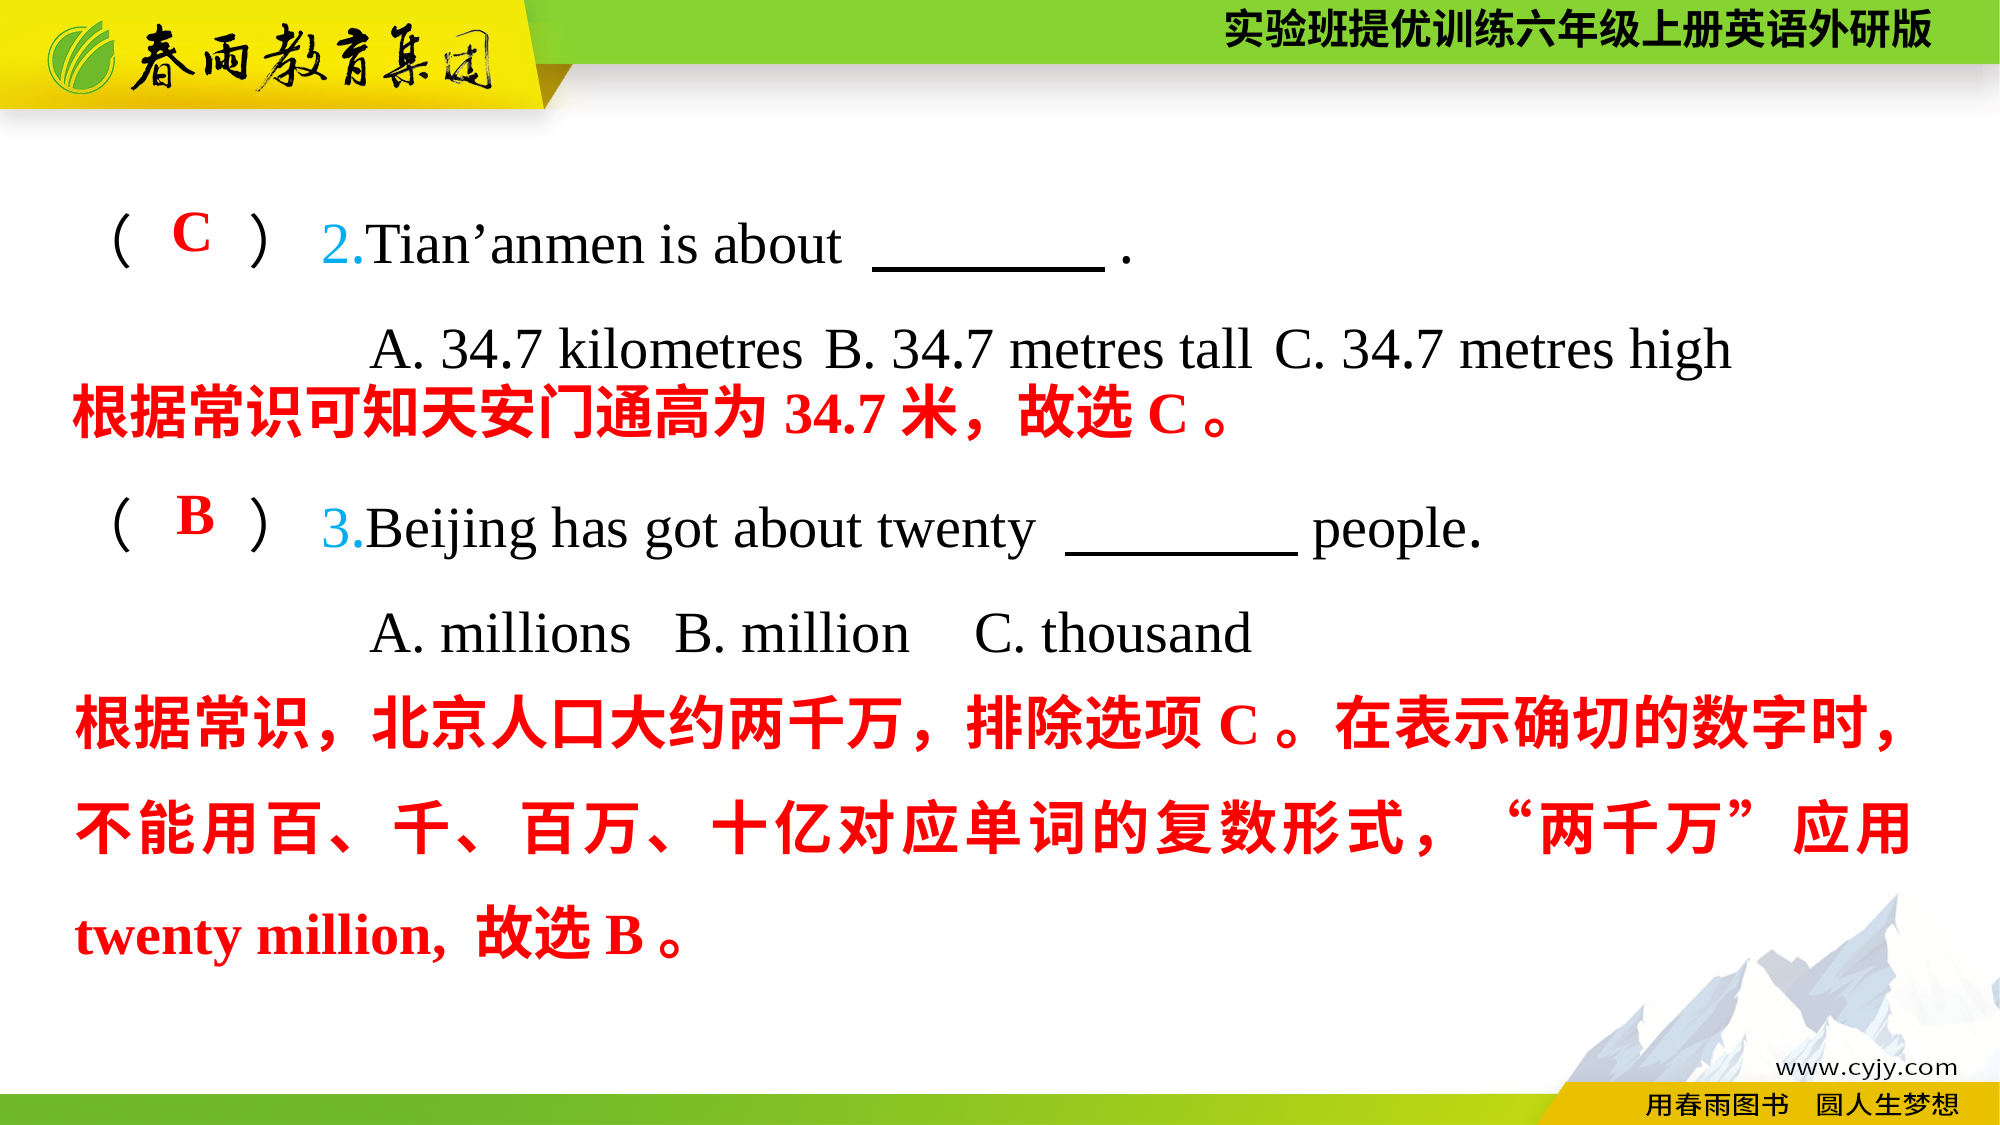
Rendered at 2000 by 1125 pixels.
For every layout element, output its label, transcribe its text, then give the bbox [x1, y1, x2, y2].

text_box （ ）3.Beijing has got about twenty people. A. millions B. million C. thousand [59, 446, 1944, 644]
list （ ）2.Tian’anmen is about . A. 34.7 kilometres B. 34.7 metres tall C. 34.7 metres high [59, 162, 1944, 390]
text_box C [156, 185, 232, 271]
text_box B [161, 468, 231, 554]
text_box 根据常识，北京人口大约两千万，排除选项C。在表示确切的数字时，不能用百、千、百万、十亿对应单词的复数形式，“两千万”应用twenty million, 故选B。 [59, 644, 1944, 975]
picture [0, 0, 2000, 1125]
text_box 根据常识可知天安门通高为34.7米，故选C。 [56, 367, 1277, 453]
